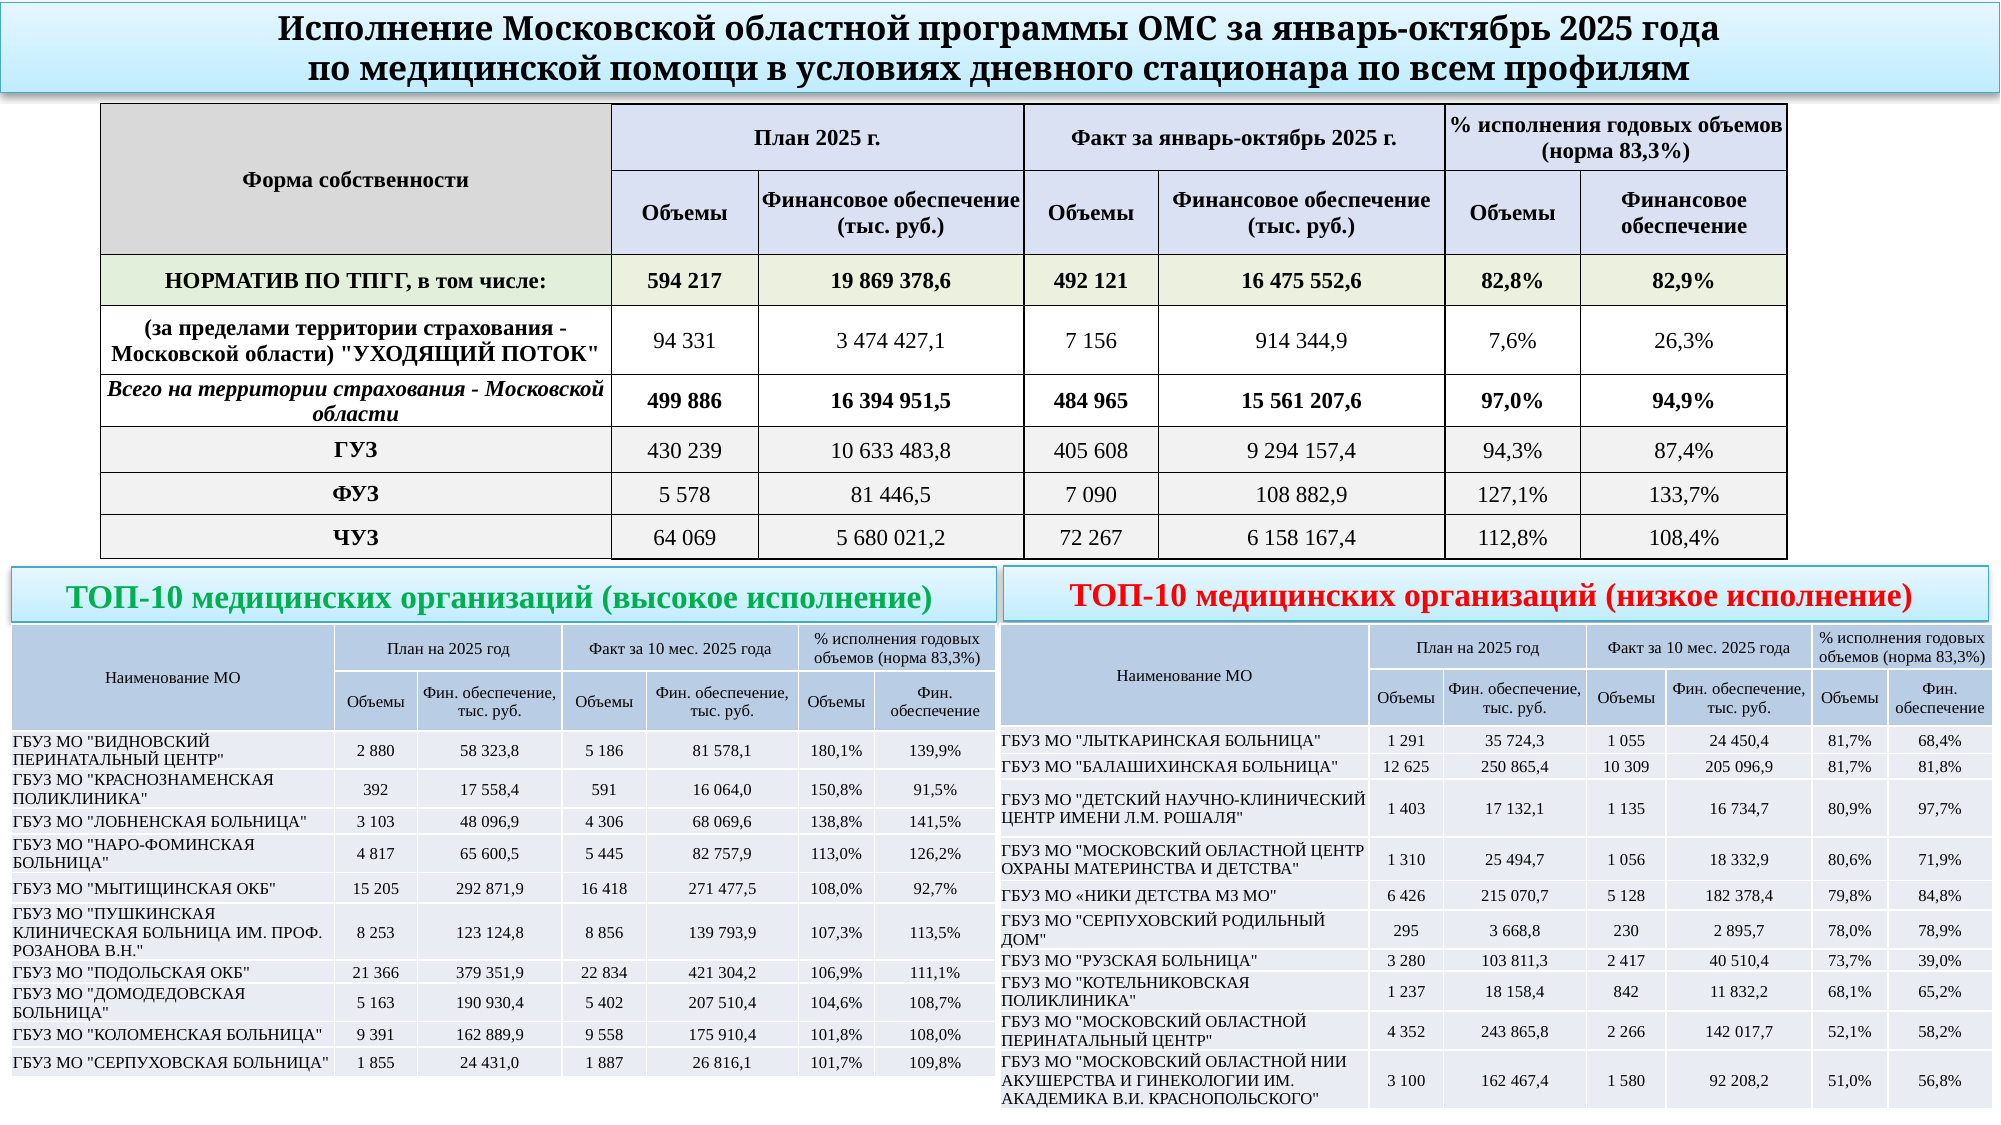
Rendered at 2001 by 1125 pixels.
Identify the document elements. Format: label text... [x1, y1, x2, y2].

table_cell 4 306 [563, 809, 646, 833]
table_cell 101,8% [799, 1022, 874, 1046]
table_cell 1 055 [1587, 727, 1665, 753]
table_cell 16 394 951,5 [759, 375, 1023, 426]
table_cell 84,8% [1889, 881, 1992, 909]
table_cell 94 331 [612, 306, 758, 374]
table_cell 492 121 [1025, 255, 1158, 305]
table_cell ЧУЗ [101, 515, 611, 558]
table_cell ГБУЗ МО "ЛЫТКАРИНСКАЯ БОЛЬНИЦА" [1001, 727, 1368, 753]
table_cell ГБУЗ МО "МЫТИЩИНСКАЯ ОКБ" [12, 873, 334, 902]
table_cell Фин. обеспечение, тыс. руб. [1667, 670, 1811, 725]
table_cell ФУЗ [101, 473, 611, 514]
table_cell Фин. обеспечение [1889, 670, 1992, 725]
table_cell ГБУЗ МО «НИКИ ДЕТСТВА МЗ МО" [1001, 881, 1368, 909]
table_cell 7 090 [1025, 473, 1158, 514]
table_cell 58,2% [1889, 1012, 1992, 1049]
table_header Факт за 10 мес. 2025 года [1587, 625, 1811, 668]
table_cell 2 266 [1587, 1012, 1665, 1049]
title Исполнение Московской областной программы ОМС за январь-октябрь 2025 года по медицинской помощи в условиях дневного стационара по всем профилям [0, 2, 2000, 93]
table_cell 11 832,2 [1667, 972, 1811, 1010]
table_cell 914 344,9 [1159, 306, 1444, 374]
table_cell 22 834 [563, 961, 646, 982]
table_cell 405 608 [1025, 427, 1158, 472]
table_cell 113,5% [875, 904, 995, 959]
table_cell 80,6% [1813, 838, 1887, 880]
table_cell 18 332,9 [1667, 838, 1811, 880]
table_cell 26,3% [1581, 306, 1786, 374]
table_cell 175 910,4 [647, 1022, 798, 1046]
table_cell Фин. обеспечение, тыс. руб. [647, 672, 798, 730]
table_cell 97,0% [1446, 375, 1580, 426]
table_cell ГБУЗ МО "СЕРПУХОВСКАЯ БОЛЬНИЦА" [12, 1048, 334, 1076]
table_cell Фин. обеспечение [875, 672, 995, 730]
table_cell 97,7% [1889, 780, 1992, 836]
table_cell 8 856 [563, 904, 646, 959]
table_cell 16 064,0 [647, 770, 798, 807]
table_cell 79,8% [1813, 881, 1887, 909]
table_cell 91,5% [875, 770, 995, 807]
table_cell 1 855 [335, 1048, 417, 1076]
table_cell 111,1% [875, 961, 995, 982]
table_cell Финансовое обеспечение (тыс. руб.) [1159, 171, 1444, 254]
table_cell 243 865,8 [1444, 1012, 1586, 1049]
table_cell 430 239 [612, 427, 758, 472]
table_cell 48 096,9 [418, 809, 561, 833]
table_cell ГБУЗ МО "ПОДОЛЬСКАЯ ОКБ" [12, 961, 334, 982]
table_cell Объемы [1370, 670, 1443, 725]
table_cell 8 253 [335, 904, 417, 959]
table_cell 126,2% [875, 835, 995, 872]
table_cell 3 103 [335, 809, 417, 833]
table_cell 1 056 [1587, 838, 1665, 880]
table_cell 3 100 [1370, 1051, 1443, 1108]
table_cell ГБУЗ МО "ДОМОДЕДОВСКАЯ БОЛЬНИЦА" [12, 984, 334, 1021]
table_cell 16 418 [563, 873, 646, 902]
table_cell 10 633 483,8 [759, 427, 1023, 472]
table_cell Объемы [1446, 171, 1580, 254]
table_cell ГБУЗ МО "СЕРПУХОВСКИЙ РОДИЛЬНЫЙ ДОМ" [1001, 911, 1368, 948]
table_cell ГБУЗ МО "ДЕТСКИЙ НАУЧНО-КЛИНИЧЕСКИЙ ЦЕНТР ИМЕНИ Л.М. РОШАЛЯ" [1001, 780, 1368, 836]
table_cell 379 351,9 [418, 961, 561, 982]
table_cell 65 600,5 [418, 835, 561, 872]
table_cell 52,1% [1813, 1012, 1887, 1049]
table_cell 591 [563, 770, 646, 807]
table_cell 82 757,9 [647, 835, 798, 872]
table_cell 484 965 [1025, 375, 1158, 426]
table_cell 5 186 [563, 732, 646, 768]
table_cell ГБУЗ МО "ВИДНОВСКИЙ ПЕРИНАТАЛЬНЫЙ ЦЕНТР" [12, 732, 334, 768]
table_cell 2 417 [1587, 950, 1665, 970]
table_cell Фин. обеспечение, тыс. руб. [418, 672, 561, 730]
table_cell ГБУЗ МО "БАЛАШИХИНСКАЯ БОЛЬНИЦА" [1001, 754, 1368, 778]
table_cell 6 158 167,4 [1159, 515, 1444, 558]
table_cell ГБУЗ МО "ЛОБНЕНСКАЯ БОЛЬНИЦА" [12, 809, 334, 833]
table_cell 58 323,8 [418, 732, 561, 768]
table_cell 109,8% [875, 1048, 995, 1076]
table_cell 24 450,4 [1667, 727, 1811, 753]
table_cell 104,6% [799, 984, 874, 1021]
table_cell Фин. обеспечение, тыс. руб. [1444, 670, 1586, 725]
table_cell 113,0% [799, 835, 874, 872]
table_cell 150,8% [799, 770, 874, 807]
table_cell ГБУЗ МО "КОТЕЛЬНИКОВСКАЯ ПОЛИКЛИНИКА" [1001, 972, 1368, 1010]
table_cell 4 817 [335, 835, 417, 872]
table_cell 1 580 [1587, 1051, 1665, 1108]
table_cell 1 135 [1587, 780, 1665, 836]
table_header % исполнения годовых объемов (норма 83,3%) [1446, 105, 1786, 170]
table_cell ГБУЗ МО "НАРО-ФОМИНСКАЯ БОЛЬНИЦА" [12, 835, 334, 872]
table_cell 162 467,4 [1444, 1051, 1586, 1108]
table_cell 182 378,4 [1667, 881, 1811, 909]
table_cell Финансовое обеспечение [1581, 171, 1786, 254]
table_header % исполнения годовых объемов (норма 83,3%) [1813, 625, 1992, 668]
table_cell 5 163 [335, 984, 417, 1021]
table_header Наименование МО [1001, 625, 1368, 725]
table_header Наименование МО [12, 625, 334, 730]
table_cell 842 [1587, 972, 1665, 1010]
table_cell 78,0% [1813, 911, 1887, 948]
table_cell 19 869 378,6 [759, 255, 1023, 305]
table_header % исполнения годовых объемов (норма 83,3%) [799, 625, 995, 670]
table_cell 215 070,7 [1444, 881, 1586, 909]
table_cell 190 930,4 [418, 984, 561, 1021]
table_cell 21 366 [335, 961, 417, 982]
table_cell 82,8% [1446, 255, 1580, 305]
table_cell 139 793,9 [647, 904, 798, 959]
table_cell НОРМАТИВ ПО ТПГГ, в том числе: [101, 255, 611, 305]
table_cell 127,1% [1446, 473, 1580, 514]
table_cell 292 871,9 [418, 873, 561, 902]
table_cell 103 811,3 [1444, 950, 1586, 970]
table_cell 17 558,4 [418, 770, 561, 807]
table_cell 68,1% [1813, 972, 1887, 1010]
table_cell 3 474 427,1 [759, 306, 1023, 374]
table_cell Финансовое обеспечение (тыс. руб.) [759, 171, 1023, 254]
table_cell ГБУЗ МО "МОСКОВСКИЙ ОБЛАСТНОЙ НИИ АКУШЕРСТВА И ГИНЕКОЛОГИИ ИМ. АКАДЕМИКА В.И. КРАСНОПОЛЬСКОГО" [1001, 1051, 1368, 1108]
table_cell 92 208,2 [1667, 1051, 1811, 1108]
table_cell 81 578,1 [647, 732, 798, 768]
table_cell 123 124,8 [418, 904, 561, 959]
table_cell 106,9% [799, 961, 874, 982]
table_header План 2025 г. [612, 105, 1023, 170]
table_cell 17 132,1 [1444, 780, 1586, 836]
table_cell ГБУЗ МО "РУЗСКАЯ БОЛЬНИЦА" [1001, 950, 1368, 970]
table_cell 5 128 [1587, 881, 1665, 909]
table_cell 180,1% [799, 732, 874, 768]
table_cell 138,8% [799, 809, 874, 833]
table_cell ГБУЗ МО "КОЛОМЕНСКАЯ БОЛЬНИЦА" [12, 1022, 334, 1046]
table_cell 39,0% [1889, 950, 1992, 970]
table_cell 3 668,8 [1444, 911, 1586, 948]
text_box ТОП-10 медицинских организаций (высокое исполнение) [11, 566, 997, 623]
table_cell Объемы [563, 672, 646, 730]
table_cell 162 889,9 [418, 1022, 561, 1046]
table_cell 10 309 [1587, 754, 1665, 778]
table_cell 108,7% [875, 984, 995, 1021]
table_cell (за пределами территории страхования - Московской области) "УХОДЯЩИЙ ПОТОК" [101, 306, 611, 374]
table_cell 108,0% [799, 873, 874, 902]
text_box ТОП-10 медицинских организаций (низкое исполнение) [1003, 565, 1989, 622]
table_cell 5 445 [563, 835, 646, 872]
table_cell 9 294 157,4 [1159, 427, 1444, 472]
table_header Форма собственности [101, 104, 611, 254]
table_cell Объемы [1025, 171, 1158, 254]
table_cell 107,3% [799, 904, 874, 959]
table_cell 4 352 [1370, 1012, 1443, 1049]
table_cell 81,7% [1813, 727, 1887, 753]
table_cell 15 205 [335, 873, 417, 902]
table_cell 12 625 [1370, 754, 1443, 778]
table_cell 250 865,4 [1444, 754, 1586, 778]
table_cell 1 291 [1370, 727, 1443, 753]
table_cell 24 431,0 [418, 1048, 561, 1076]
table_cell 68,4% [1889, 727, 1992, 753]
table_cell Объемы [612, 171, 758, 254]
table_cell 6 426 [1370, 881, 1443, 909]
table_header Факт за январь-октябрь 2025 г. [1025, 105, 1444, 170]
table_cell 56,8% [1889, 1051, 1992, 1108]
table_cell 5 680 021,2 [759, 515, 1023, 558]
table_header План на 2025 год [335, 625, 561, 670]
table_cell 15 561 207,6 [1159, 375, 1444, 426]
table_cell 1 237 [1370, 972, 1443, 1010]
table_cell 230 [1587, 911, 1665, 948]
table_cell 139,9% [875, 732, 995, 768]
table_cell 35 724,3 [1444, 727, 1586, 753]
table_cell 112,8% [1446, 515, 1580, 558]
table_cell 64 069 [612, 515, 758, 558]
table_cell 1 403 [1370, 780, 1443, 836]
table_cell 2 880 [335, 732, 417, 768]
table_cell 108,4% [1581, 515, 1786, 558]
table_cell 65,2% [1889, 972, 1992, 1010]
table_cell ГБУЗ МО "МОСКОВСКИЙ ОБЛАСТНОЙ ПЕРИНАТАЛЬНЫЙ ЦЕНТР" [1001, 1012, 1368, 1049]
table_cell 94,3% [1446, 427, 1580, 472]
table_cell 71,9% [1889, 838, 1992, 880]
table_cell 81 446,5 [759, 473, 1023, 514]
table_cell Объемы [1587, 670, 1665, 725]
table_cell 7 156 [1025, 306, 1158, 374]
table_cell 392 [335, 770, 417, 807]
table_cell 9 558 [563, 1022, 646, 1046]
table_cell 72 267 [1025, 515, 1158, 558]
table_cell 421 304,2 [647, 961, 798, 982]
table_cell 108,0% [875, 1022, 995, 1046]
table_cell 81,8% [1889, 754, 1992, 778]
table_cell 5 578 [612, 473, 758, 514]
table_cell Объемы [799, 672, 874, 730]
table_cell 87,4% [1581, 427, 1786, 472]
table_cell 594 217 [612, 255, 758, 305]
table_cell 94,9% [1581, 375, 1786, 426]
table_cell 26 816,1 [647, 1048, 798, 1076]
table_cell 81,7% [1813, 754, 1887, 778]
table_cell 7,6% [1446, 306, 1580, 374]
table_cell 16 475 552,6 [1159, 255, 1444, 305]
table_cell ГБУЗ МО "МОСКОВСКИЙ ОБЛАСТНОЙ ЦЕНТР ОХРАНЫ МАТЕРИНСТВА И ДЕТСТВА" [1001, 838, 1368, 880]
table_cell 141,5% [875, 809, 995, 833]
table_cell 142 017,7 [1667, 1012, 1811, 1049]
table_cell ГБУЗ МО "КРАСНОЗНАМЕНСКАЯ ПОЛИКЛИНИКА" [12, 770, 334, 807]
table_cell 78,9% [1889, 911, 1992, 948]
table_cell 9 391 [335, 1022, 417, 1046]
table_cell 80,9% [1813, 780, 1887, 836]
table_cell 82,9% [1581, 255, 1786, 305]
table_cell 205 096,9 [1667, 754, 1811, 778]
table_cell 51,0% [1813, 1051, 1887, 1108]
table_header Факт за 10 мес. 2025 года [563, 625, 798, 670]
table_cell 5 402 [563, 984, 646, 1021]
table_cell Всего на территории страхования - Московской области [101, 375, 611, 426]
table_cell Объемы [1813, 670, 1887, 725]
table_cell Объемы [335, 672, 417, 730]
table_cell 73,7% [1813, 950, 1887, 970]
table_cell 271 477,5 [647, 873, 798, 902]
table_cell ГБУЗ МО "ПУШКИНСКАЯ КЛИНИЧЕСКАЯ БОЛЬНИЦА ИМ. ПРОФ. РОЗАНОВА В.Н." [12, 904, 334, 959]
table_cell 133,7% [1581, 473, 1786, 514]
table_cell 1 887 [563, 1048, 646, 1076]
table_cell 18 158,4 [1444, 972, 1586, 1010]
table_cell 2 895,7 [1667, 911, 1811, 948]
table_cell 3 280 [1370, 950, 1443, 970]
table_cell 499 886 [612, 375, 758, 426]
table_cell 40 510,4 [1667, 950, 1811, 970]
table_cell 207 510,4 [647, 984, 798, 1021]
table_cell 16 734,7 [1667, 780, 1811, 836]
table_header План на 2025 год [1370, 625, 1586, 668]
table_cell 1 310 [1370, 838, 1443, 880]
table_cell 92,7% [875, 873, 995, 902]
table_cell 295 [1370, 911, 1443, 948]
table_cell 101,7% [799, 1048, 874, 1076]
table_cell 108 882,9 [1159, 473, 1444, 514]
table_cell 68 069,6 [647, 809, 798, 833]
table_cell ГУЗ [101, 427, 611, 472]
table_cell 25 494,7 [1444, 838, 1586, 880]
